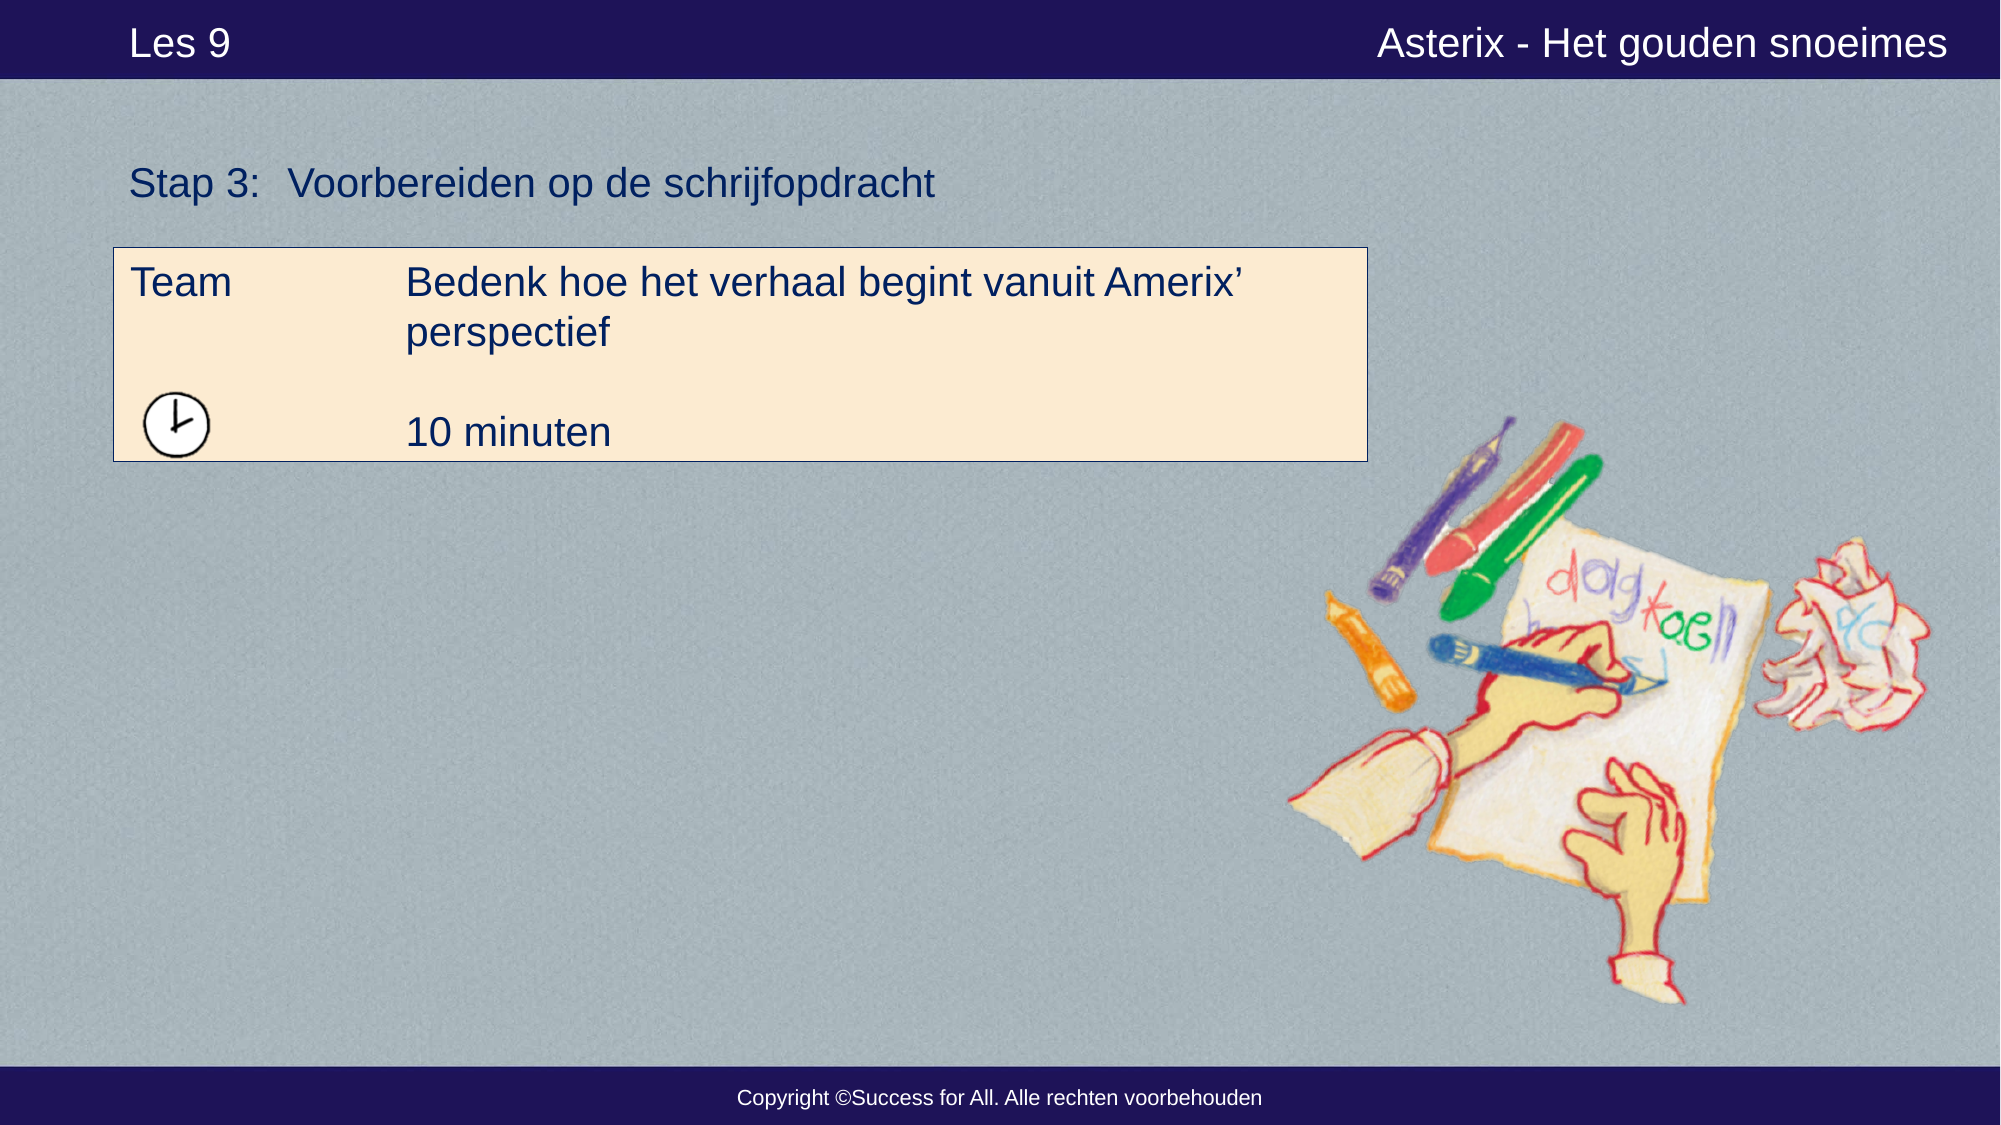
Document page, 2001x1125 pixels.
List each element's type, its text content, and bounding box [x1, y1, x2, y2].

text_box Team Bedenk hoe het verhaal begint vanuit Amerix’ perspectief 10 minuten [113, 247, 1368, 462]
text_box Les 9 [114, 8, 354, 73]
text_box Asterix - Het gouden snoeimes [786, 8, 1963, 73]
text_box Copyright ©Success for All. Alle rechten voorbehouden [0, 1076, 2000, 1125]
text_box Stap 3: Voorbereiden op de schrijfopdracht [113, 148, 1301, 214]
picture [0, 0, 2001, 1125]
